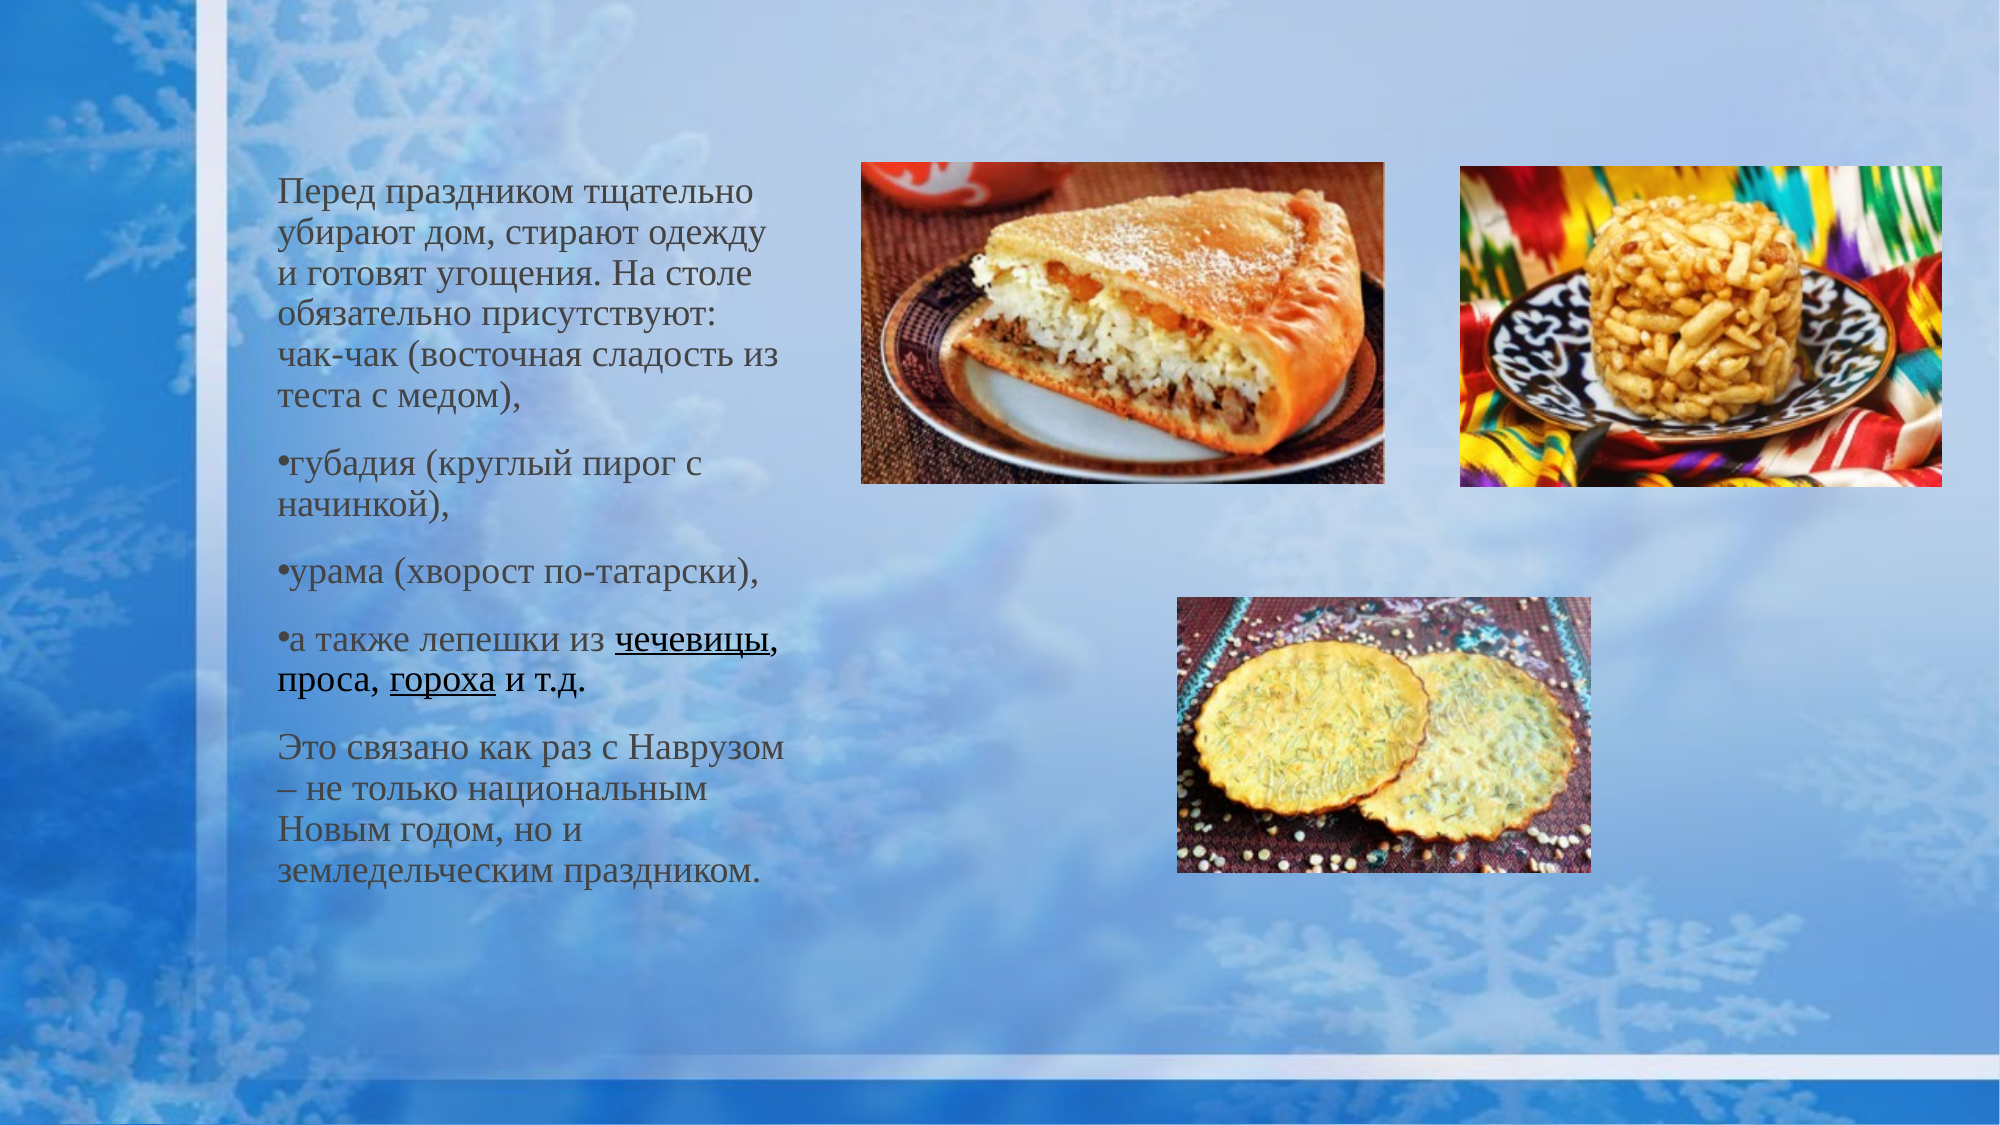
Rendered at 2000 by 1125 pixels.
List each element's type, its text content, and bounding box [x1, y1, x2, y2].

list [861, 162, 1385, 484]
list Перед праздником тщательно убирают дом, стирают одежду и готовят угощения. На столе обязательно присутствуют: чак-чак (восточная сладость из теста с медом), губадия (круглый пирог с начинкой), урама (хворост по-татарски), а также лепешки из чечевицы, проса, гороха и т.д. Это связано как раз с Наврузом – не только национальным Новым годом, но и земледельческим праздником. [262, 162, 803, 976]
picture [0, 0, 2000, 1125]
